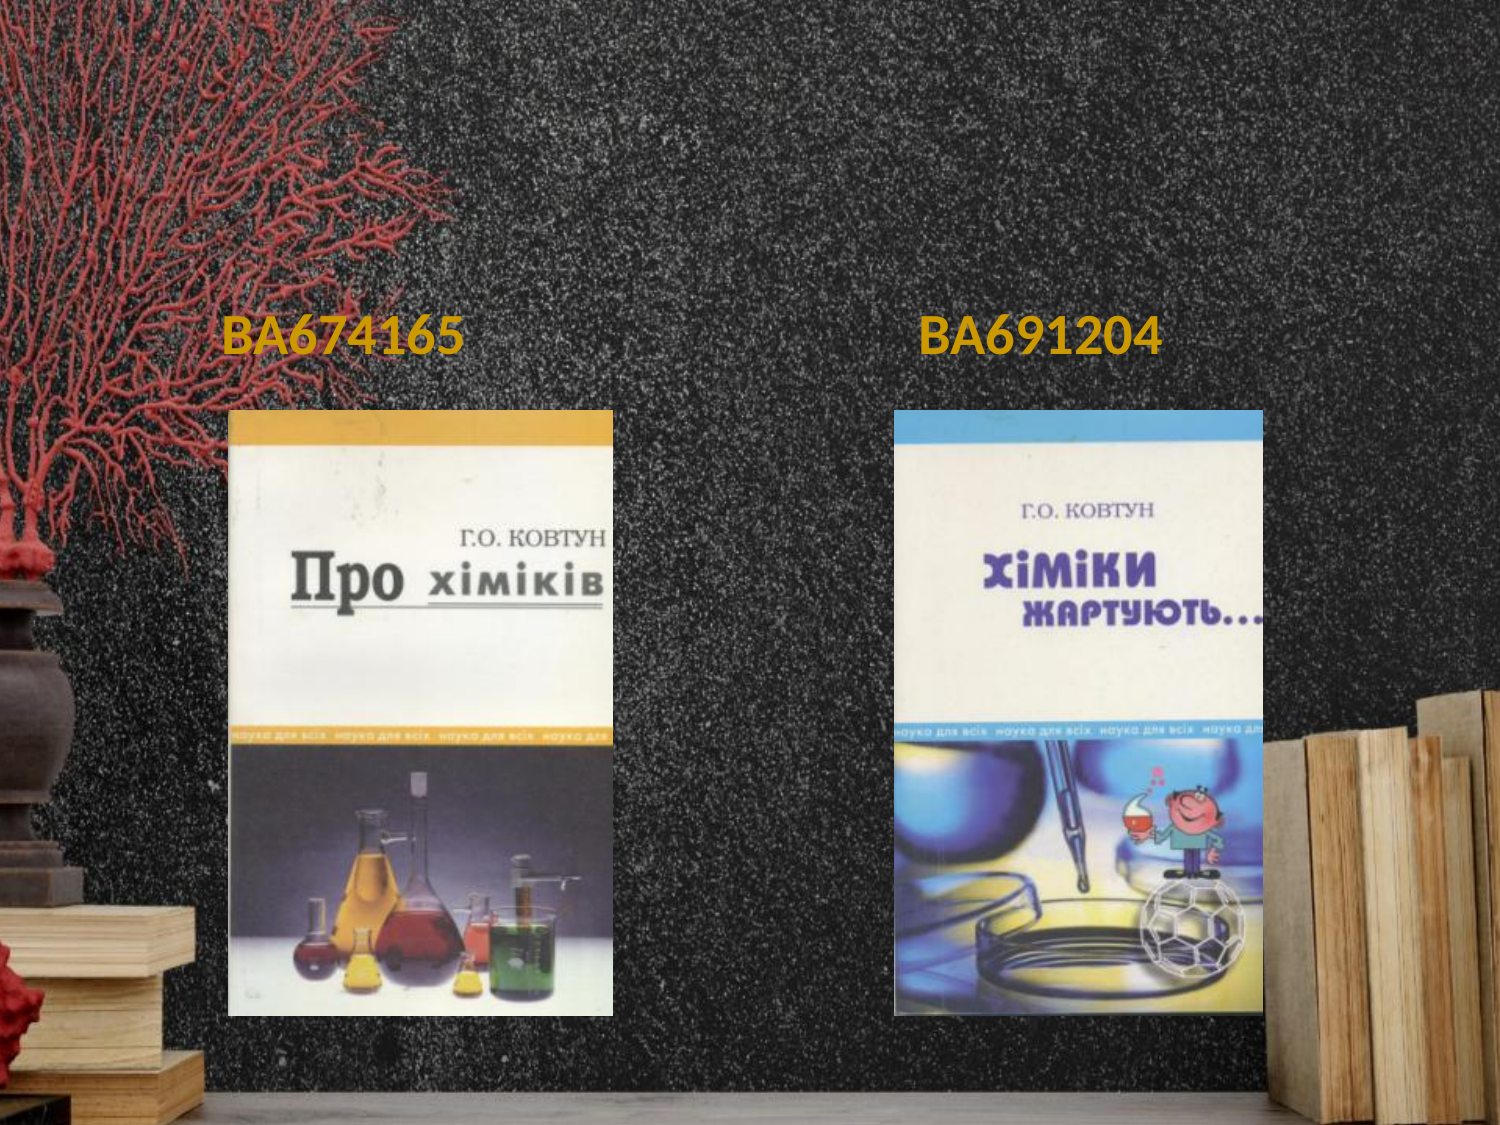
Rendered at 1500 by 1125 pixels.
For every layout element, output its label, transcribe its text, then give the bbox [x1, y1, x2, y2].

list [228, 410, 613, 1016]
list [894, 410, 1263, 1016]
list ВА691204 [903, 251, 1425, 375]
picture [0, 0, 1500, 1125]
list ВА674165 [206, 251, 738, 375]
